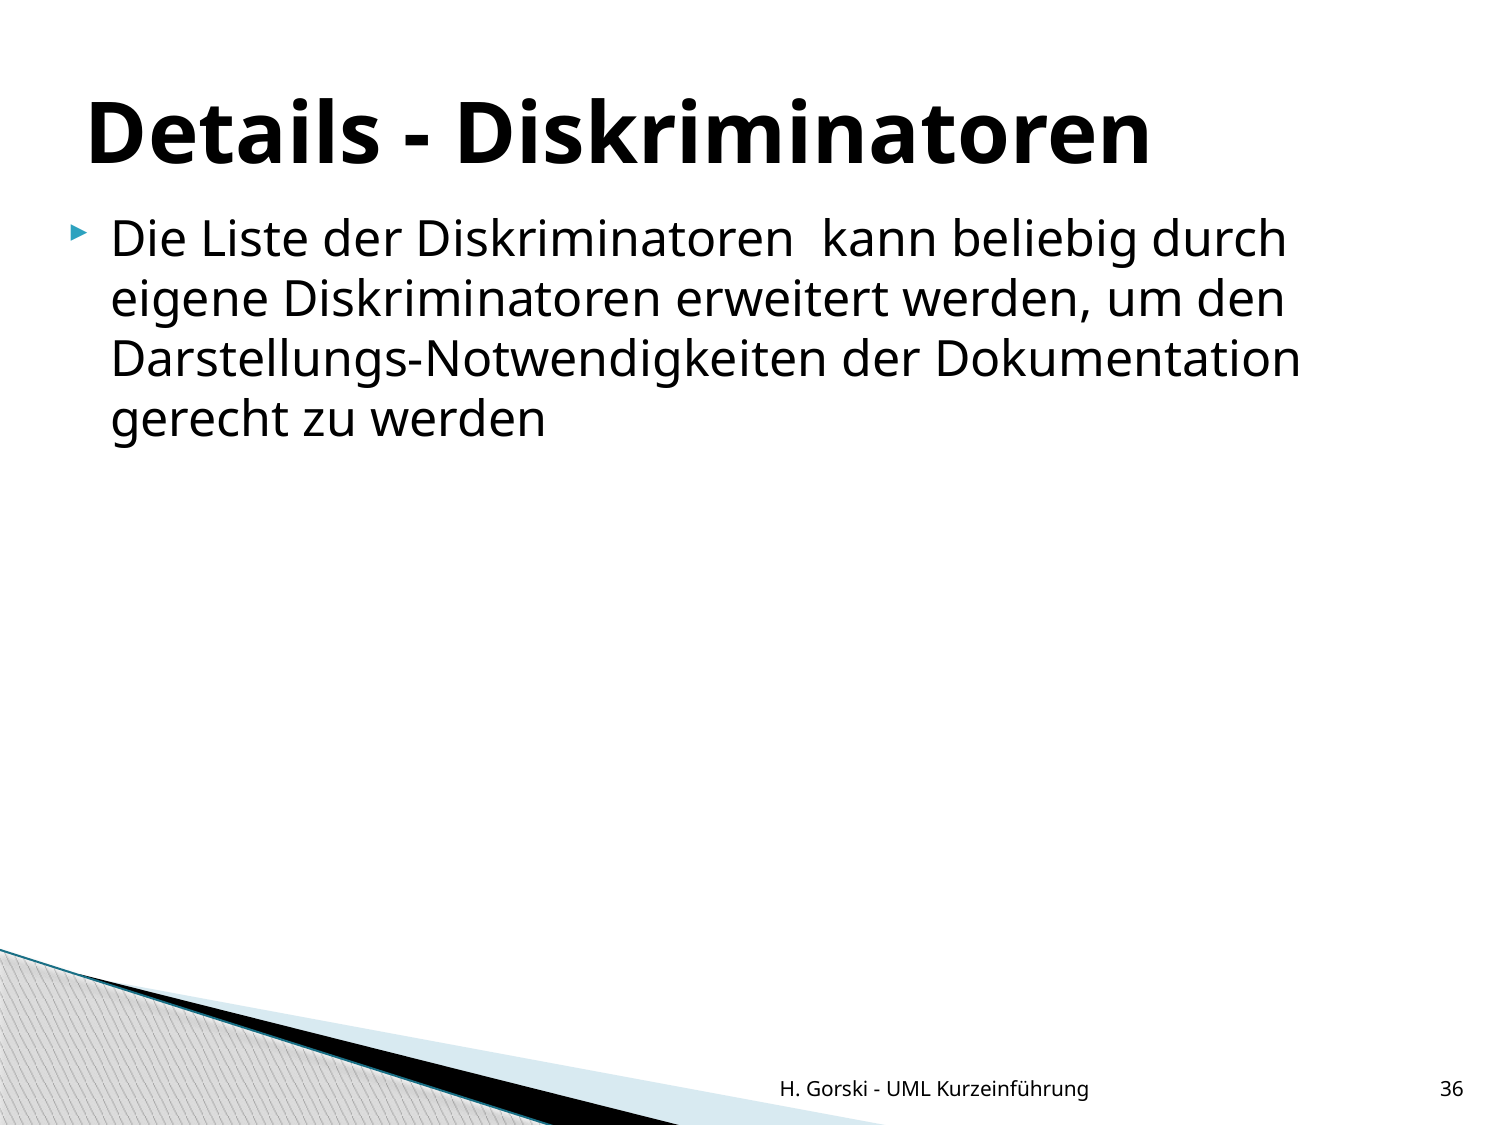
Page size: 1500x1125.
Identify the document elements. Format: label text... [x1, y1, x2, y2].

slide_number 36 [1418, 1051, 1479, 1112]
title Details - Diskriminatoren [70, 35, 1421, 199]
list Die Liste der Diskriminatoren kann beliebig durch eigene Diskriminatoren erweitert werden, um den Darstellungs-Notwendigkeiten der Dokumentation gerecht zu werden [35, 199, 1454, 1032]
footer H. Gorski - UML Kurzeinführung [718, 1051, 1105, 1112]
